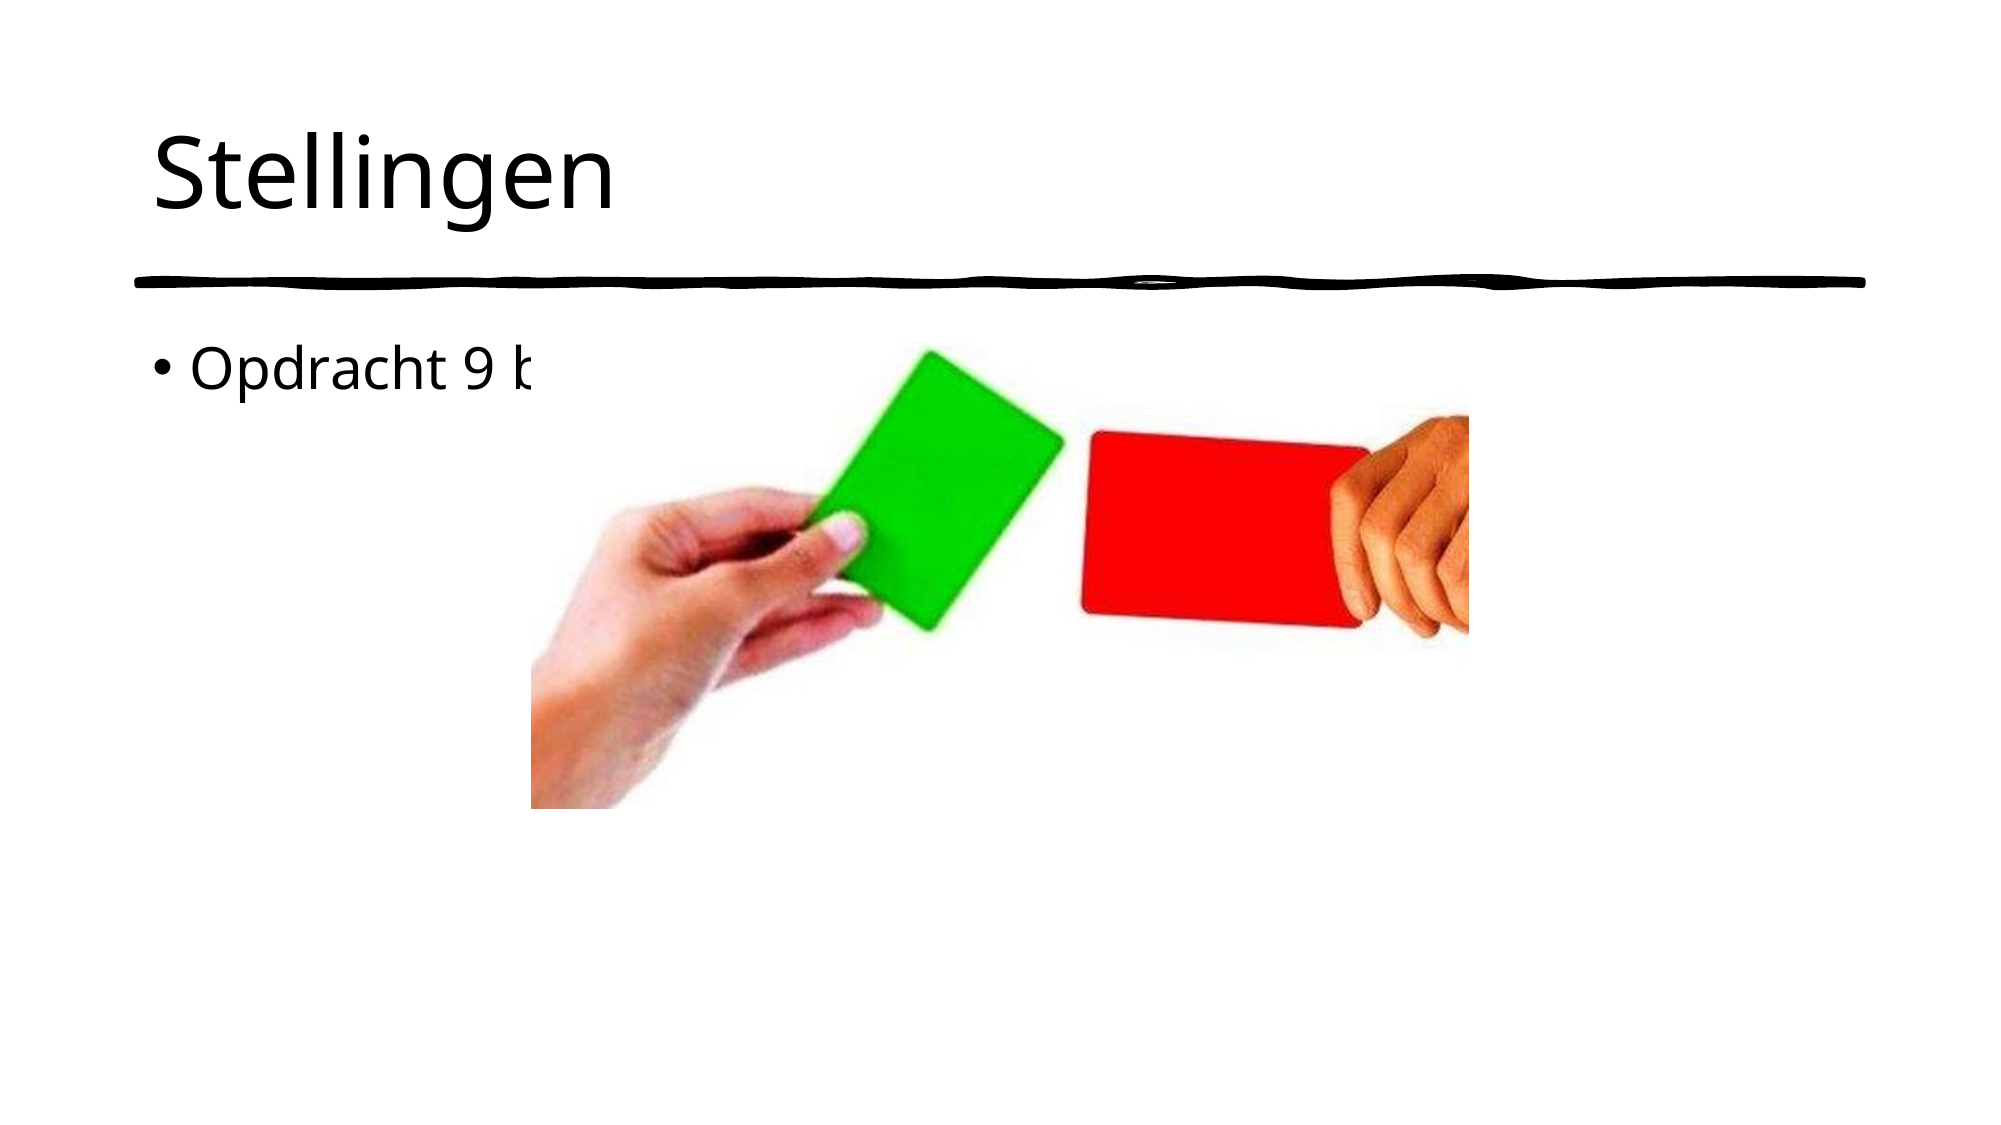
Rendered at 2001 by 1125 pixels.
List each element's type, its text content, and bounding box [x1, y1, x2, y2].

picture [531, 316, 1469, 809]
title Stellingen [137, 59, 1863, 278]
list Opdracht 9 blz. 108 [137, 316, 1863, 1014]
